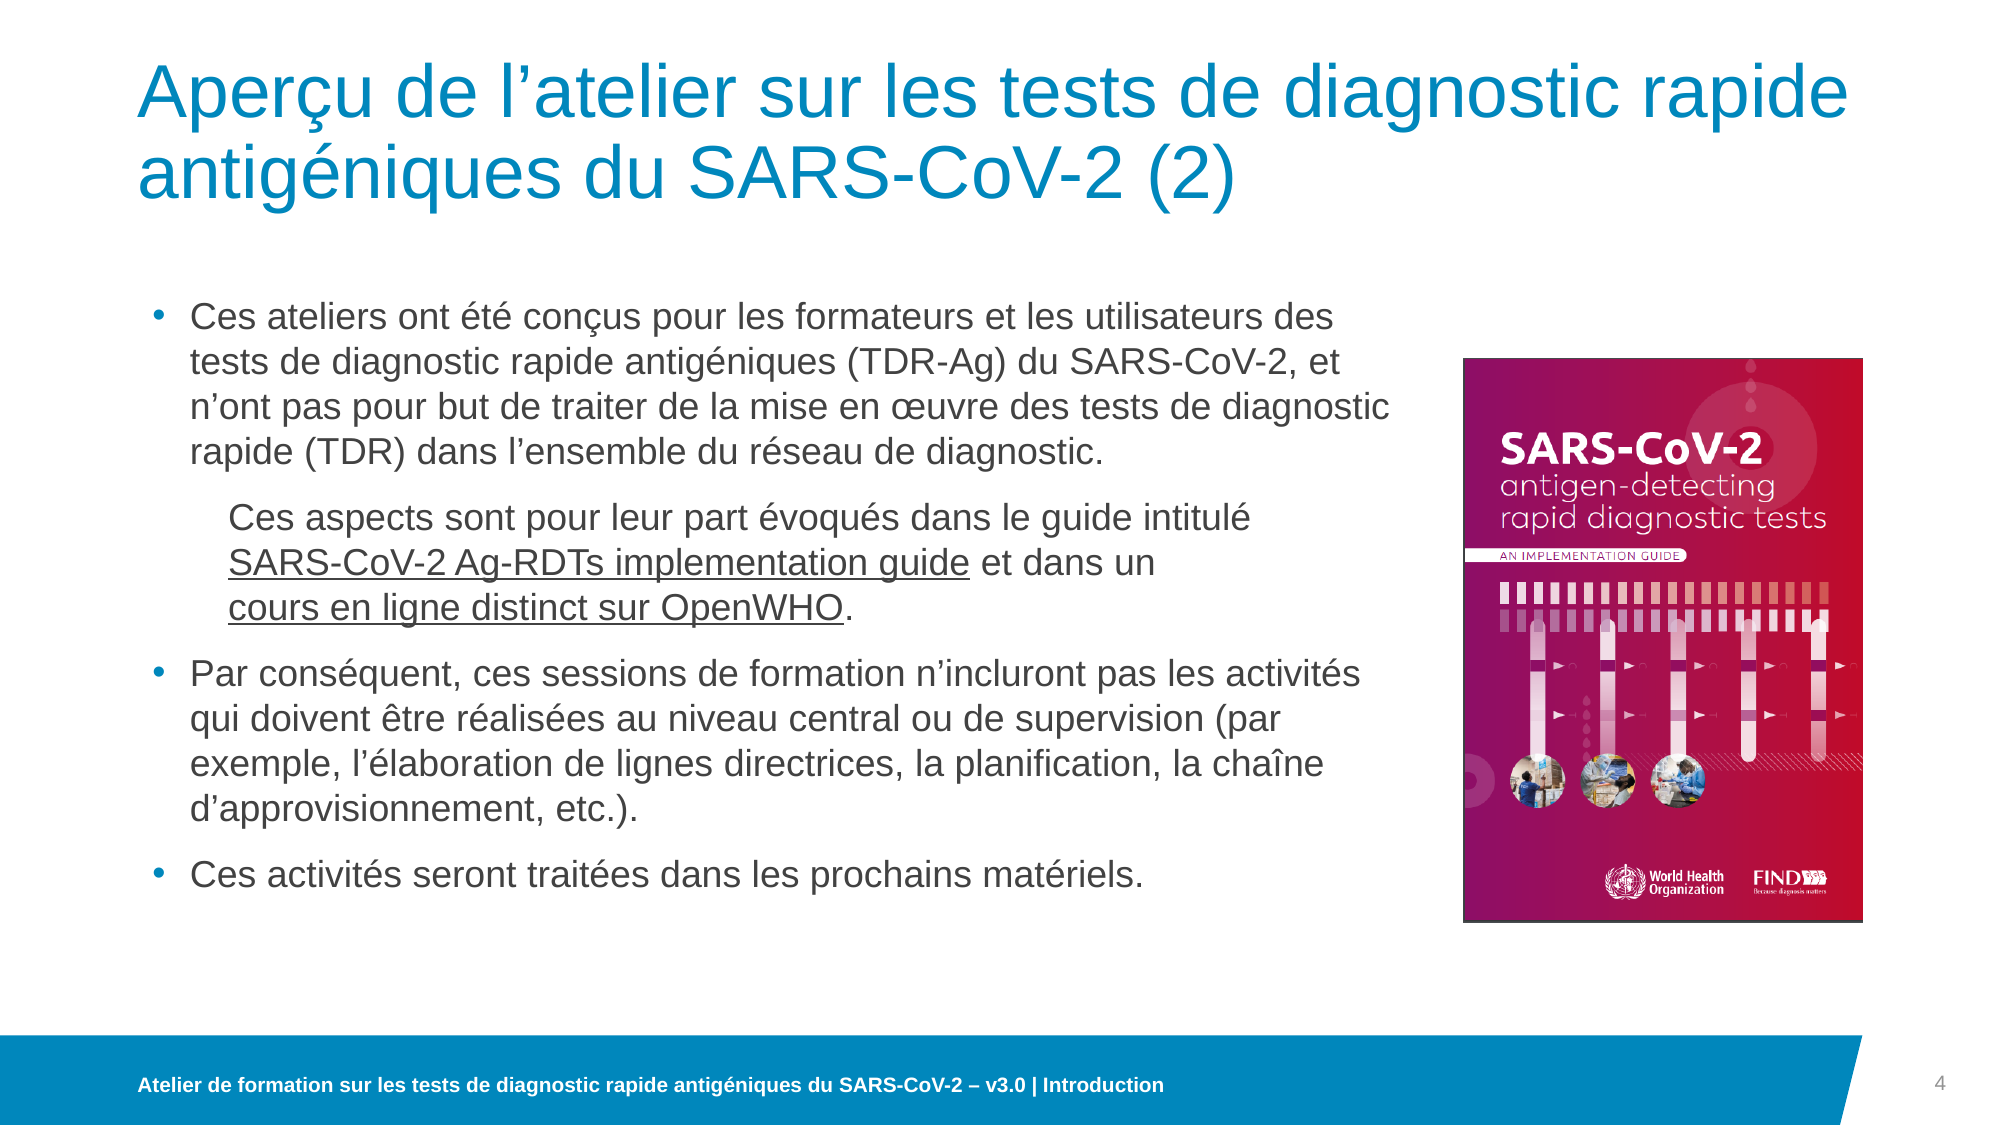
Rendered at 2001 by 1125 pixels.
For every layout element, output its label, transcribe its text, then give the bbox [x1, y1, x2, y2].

slide_number 4 [1862, 1035, 1947, 1125]
list Ces ateliers ont été conçus pour les formateurs et les utilisateurs des tests de diagnostic rapide antigéniques (TDR-Ag) du SARS-CoV-2, et n’ont pas pour but de traiter de la mise en œuvre des tests de diagnostic rapide (TDR) dans l’ensemble du réseau de diagnostic. Ces aspects sont pour leur part évoqués dans le guide intitulé SARS-CoV-2 Ag-RDTs implementation guide et dans un cours en ligne distinct sur OpenWHO. Par conséquent, ces sessions de formation n’incluront pas les activités qui doivent être réalisées au niveau central ou de supervision (par exemple, l’élaboration de lignes directrices, la planification, la chaîne d’approvisionnement, etc.). Ces activités seront traitées dans les prochains matériels. [137, 284, 1416, 1014]
footer Atelier de formation sur les tests de diagnostic rapide antigéniques du SARS-CoV-2 – v3.0 | Introduction [137, 1042, 1338, 1125]
picture [1463, 358, 1863, 923]
title Aperçu de l’atelier sur les tests de diagnostic rapide antigéniques du SARS-CoV-2 (2) [137, 59, 1863, 215]
